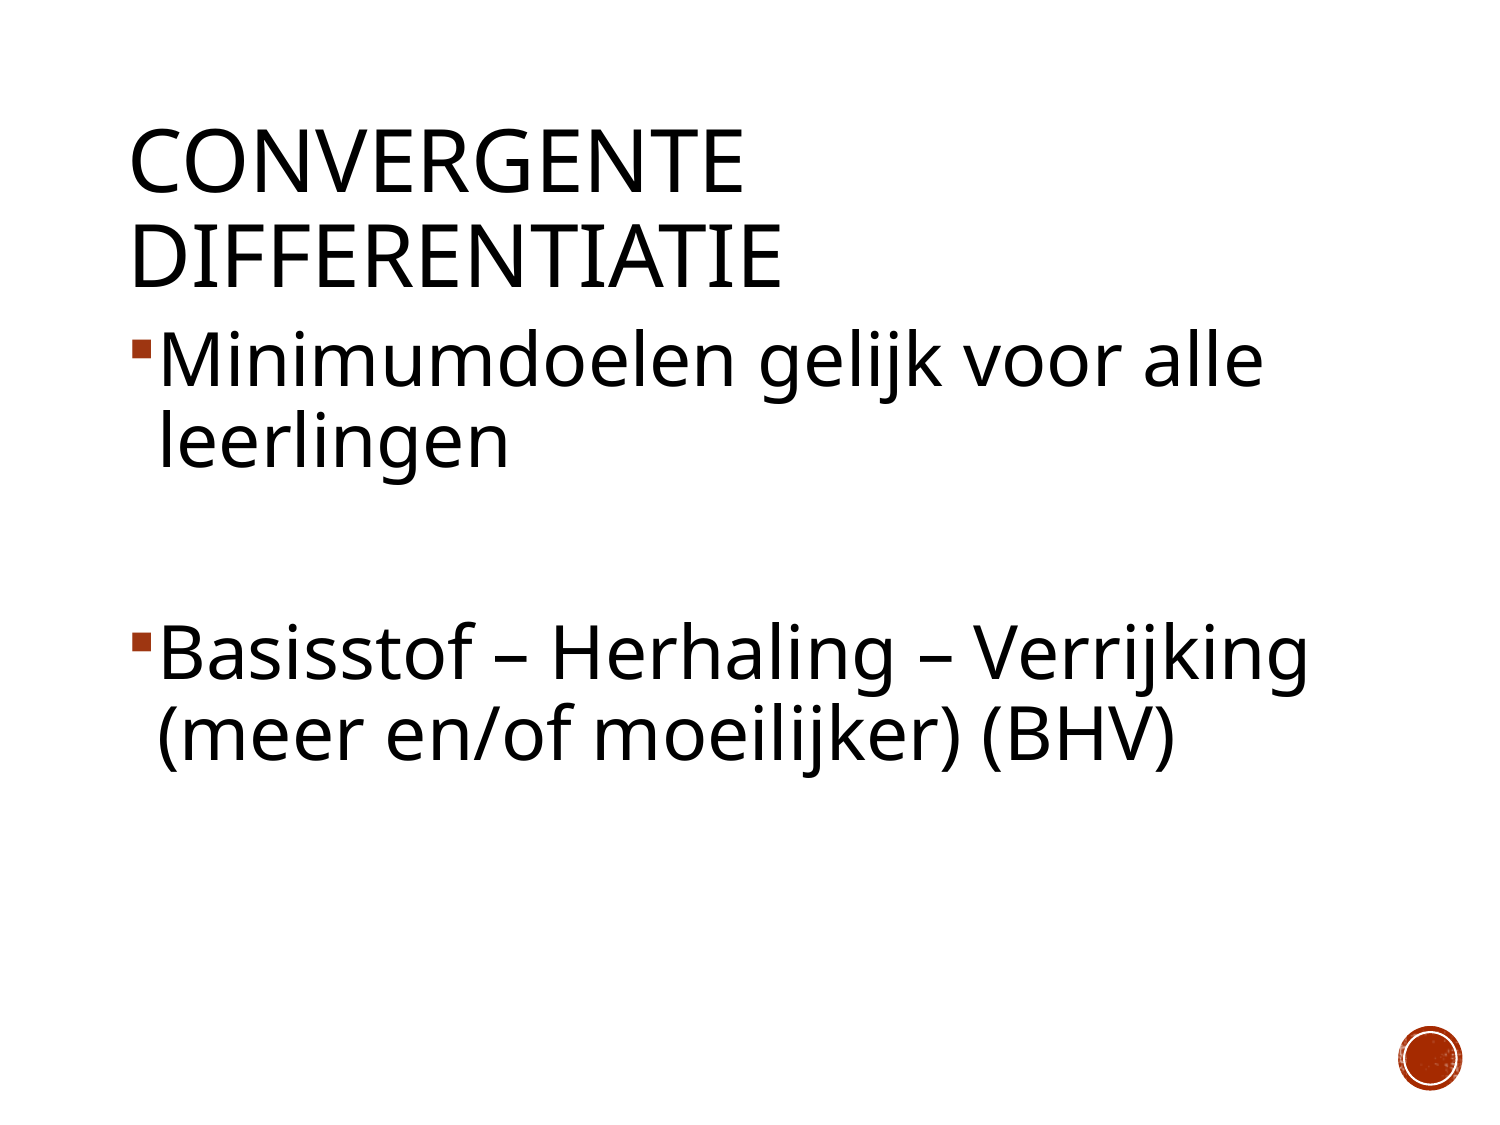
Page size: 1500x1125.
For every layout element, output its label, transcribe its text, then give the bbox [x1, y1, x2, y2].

title Convergente differentiatie [112, 79, 1388, 344]
list Minimumdoelen gelijk voor alle leerlingen Basisstof – Herhaling – Verrijking (meer en/of moeilijker) (BHV) [112, 314, 1375, 915]
